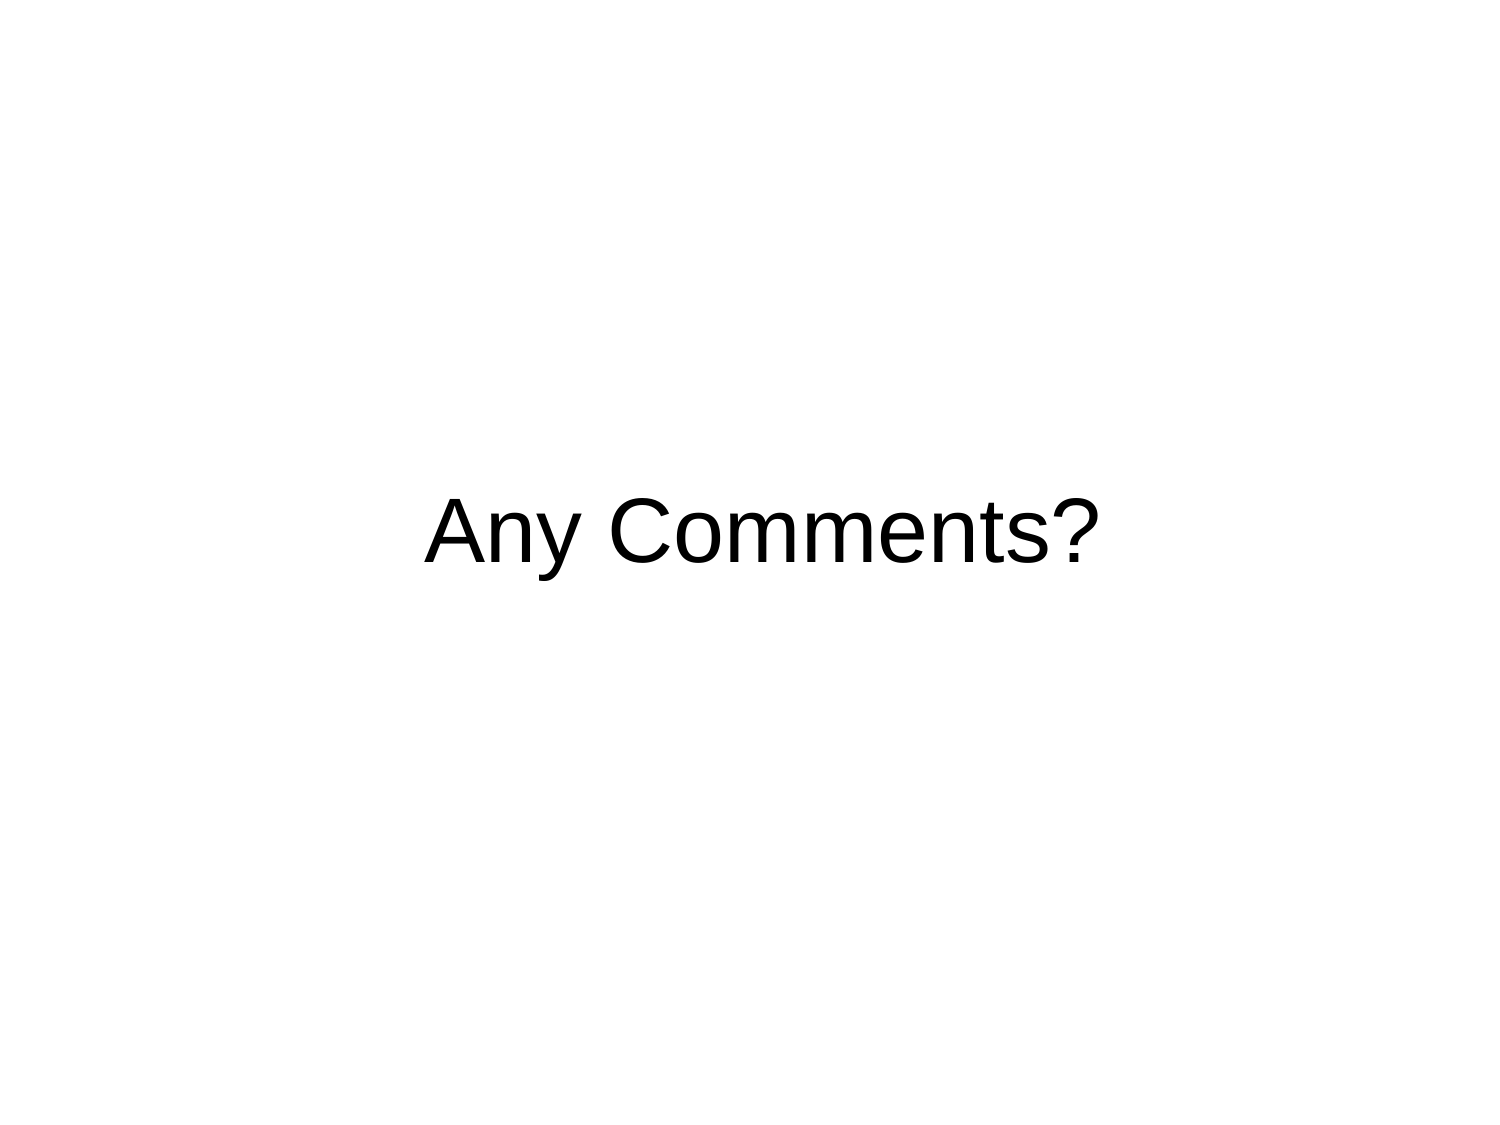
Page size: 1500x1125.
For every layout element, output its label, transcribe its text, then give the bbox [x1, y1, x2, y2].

title Any Comments? [88, 432, 1439, 621]
